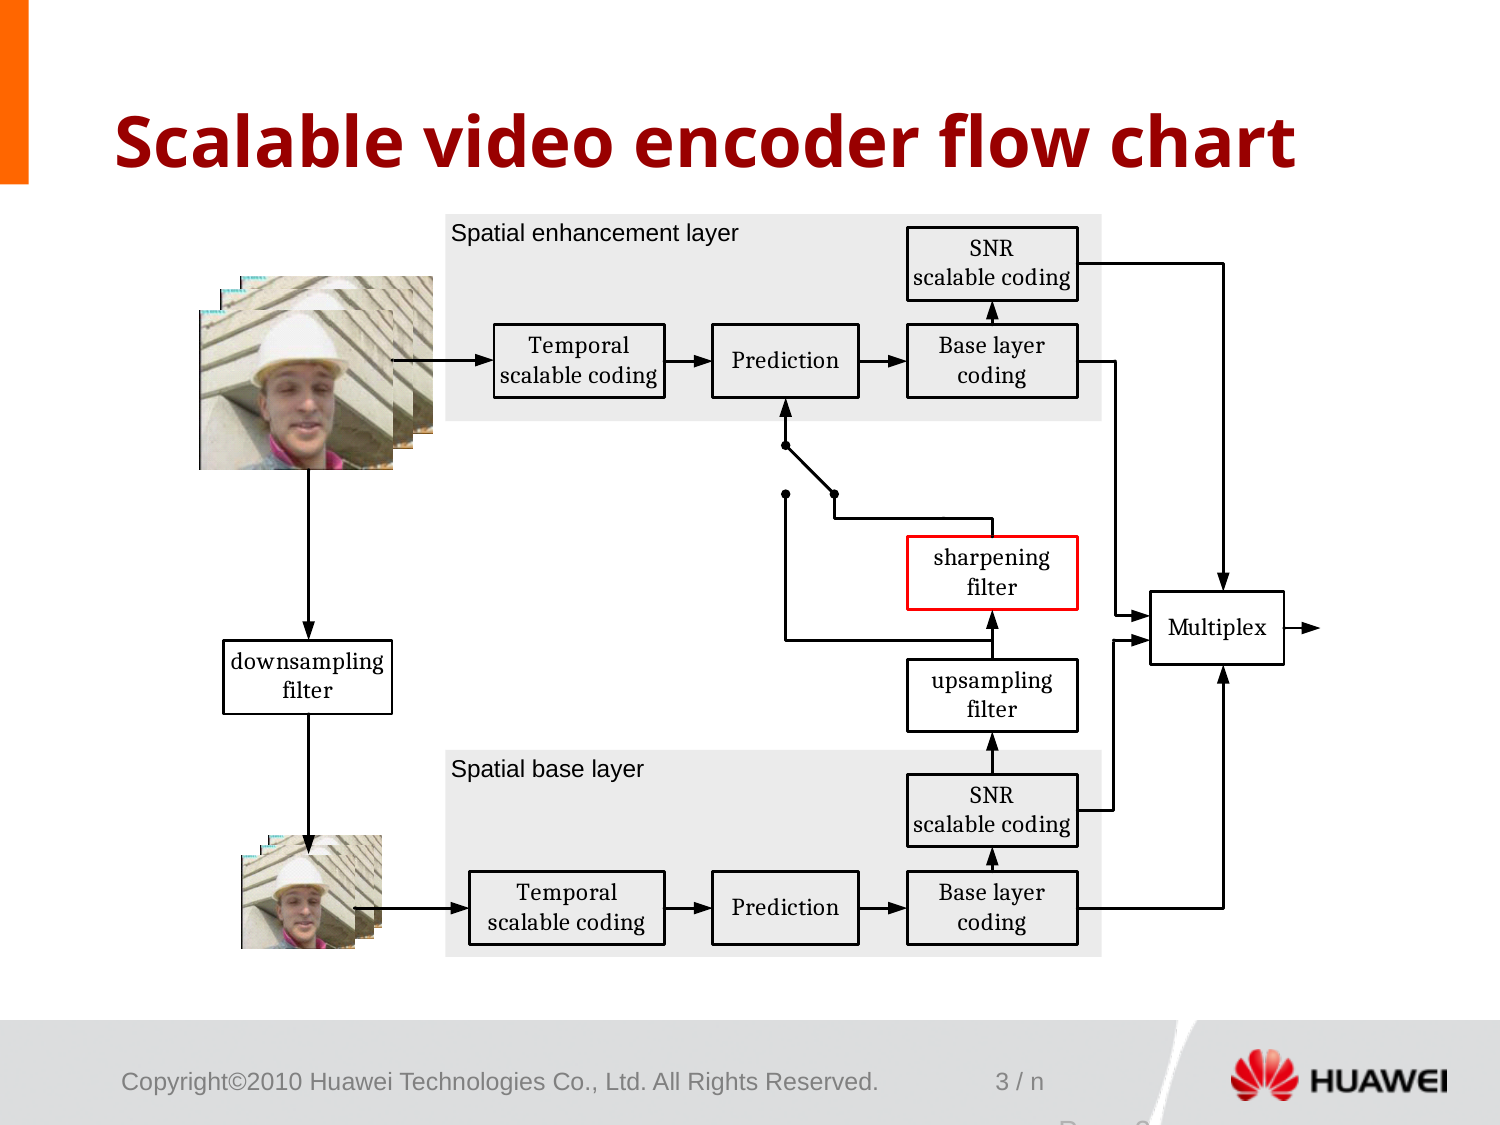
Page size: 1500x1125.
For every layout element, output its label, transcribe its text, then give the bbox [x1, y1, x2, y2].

title Scalable video encoder flow chart [99, 45, 1447, 233]
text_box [194, 212, 1343, 959]
slide_number Page 3 [1043, 1070, 1211, 1125]
picture [0, 1020, 1500, 1125]
